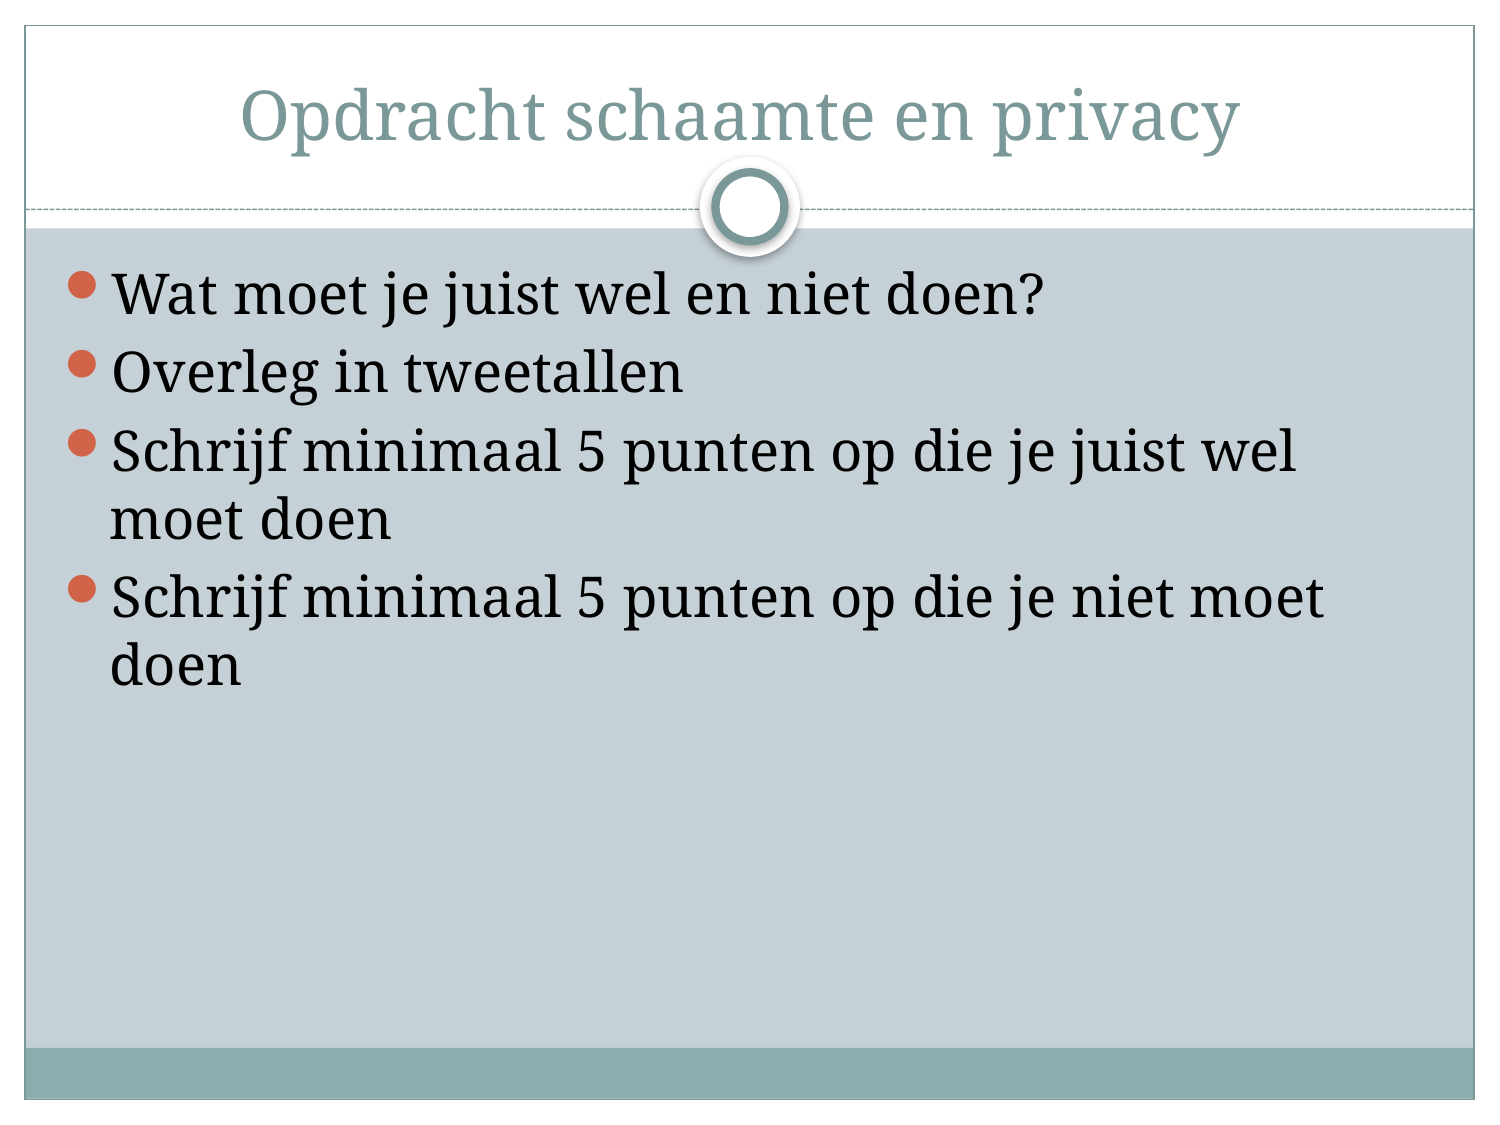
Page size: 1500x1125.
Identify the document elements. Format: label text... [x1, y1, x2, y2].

list Wat moet je juist wel en niet doen? Overleg in tweetallen Schrijf minimaal 5 punten op die je juist wel moet doen Schrijf minimaal 5 punten op die je niet moet doen [49, 250, 1445, 1001]
title Opdracht schaamte en privacy [49, 37, 1450, 162]
